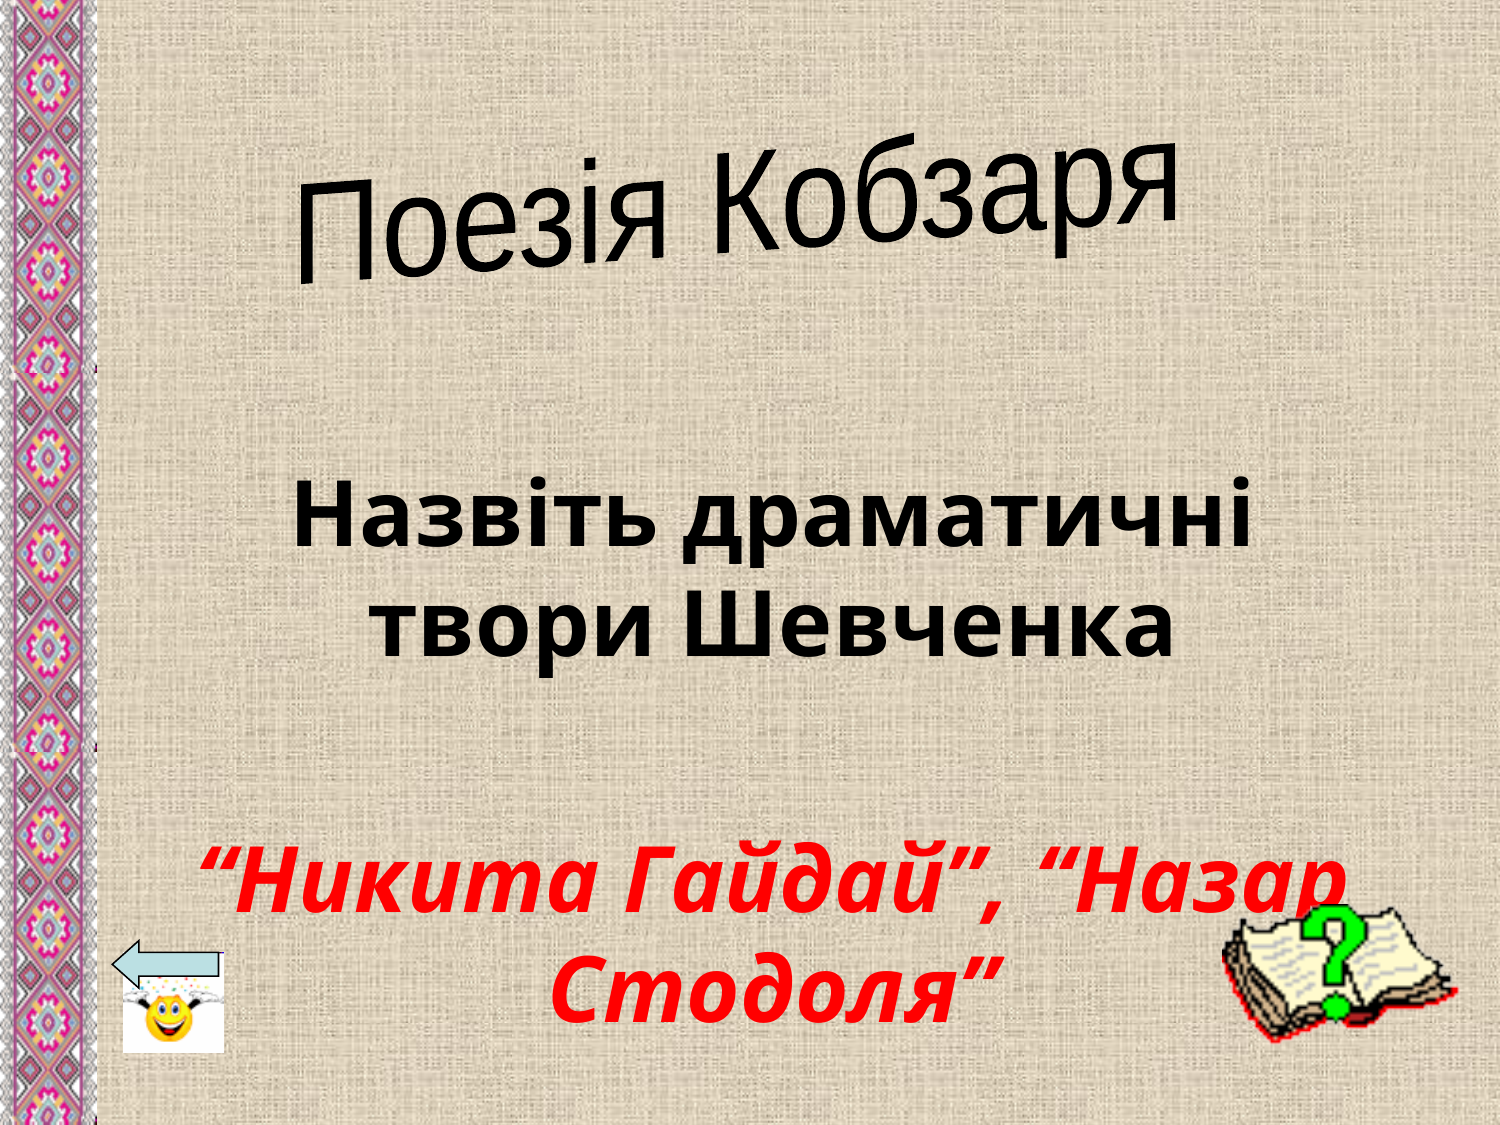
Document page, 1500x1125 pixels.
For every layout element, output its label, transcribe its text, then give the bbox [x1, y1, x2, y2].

text_box [112, 959, 118, 970]
text_box Назвіть драматичні твори Шевченка [135, 444, 1411, 686]
text_box [128, 940, 139, 950]
text_box “Никита Гайдай”, “Назар Стодоля” [135, 810, 1411, 1052]
picture [0, 0, 1500, 1125]
